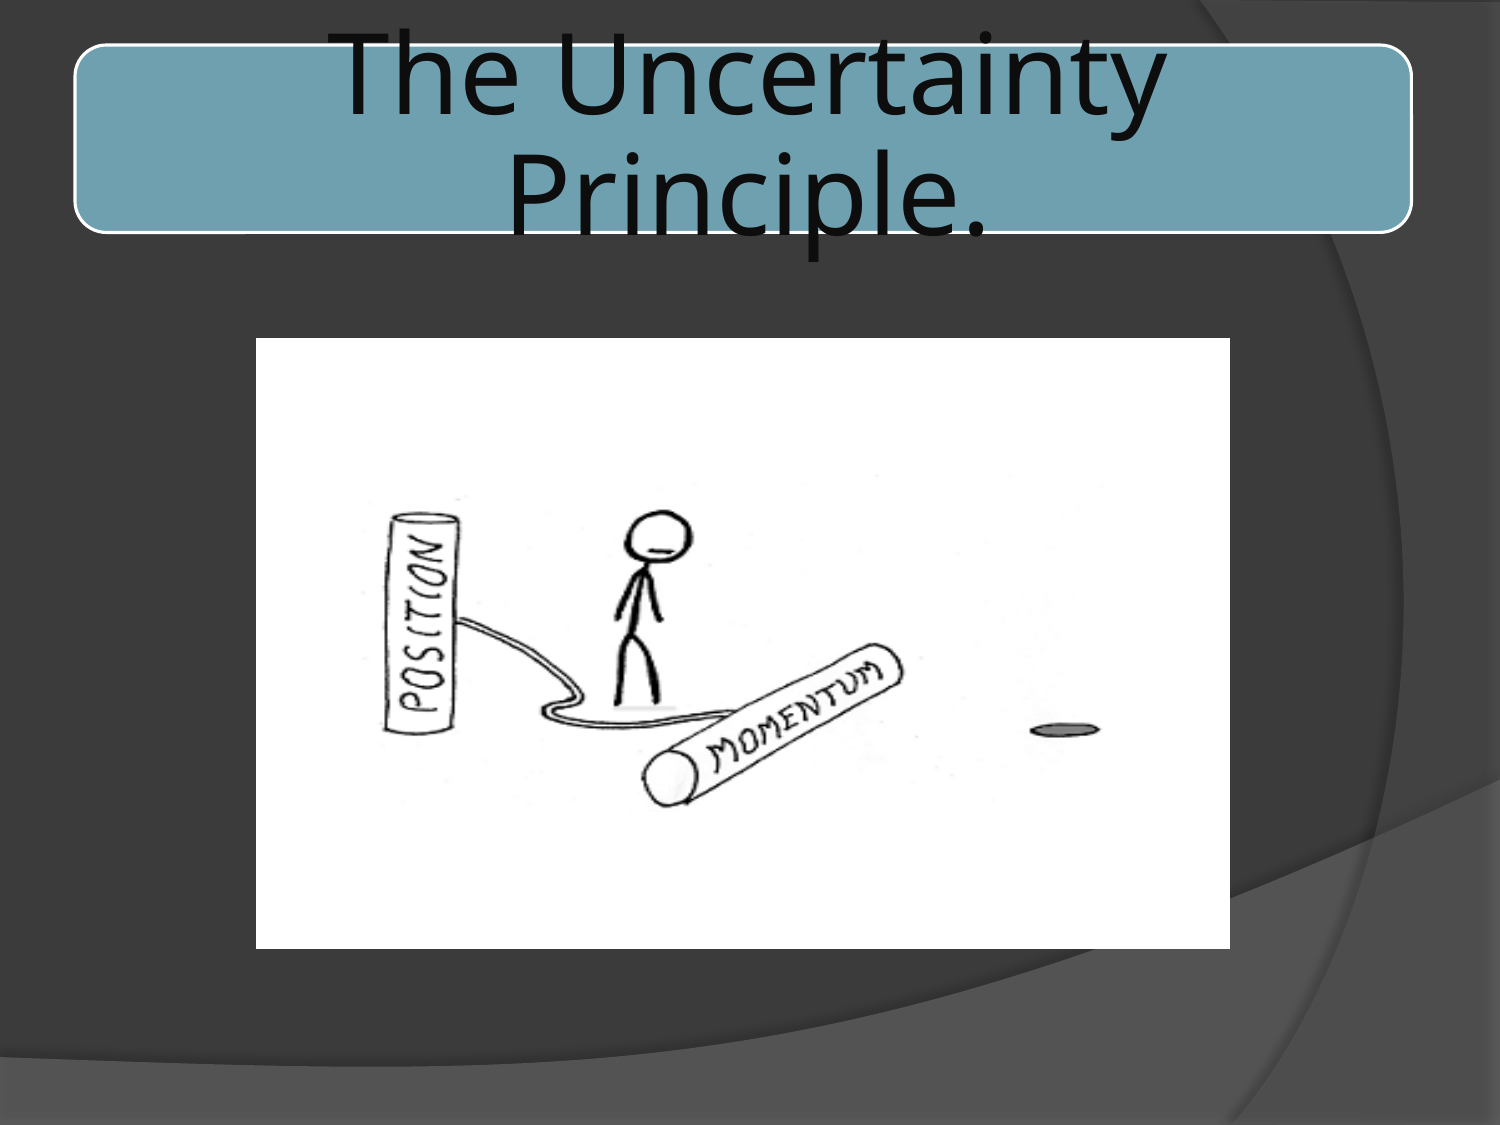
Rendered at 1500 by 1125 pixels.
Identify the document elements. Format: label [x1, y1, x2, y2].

text_box [74, 44, 1412, 233]
list [256, 337, 1230, 949]
